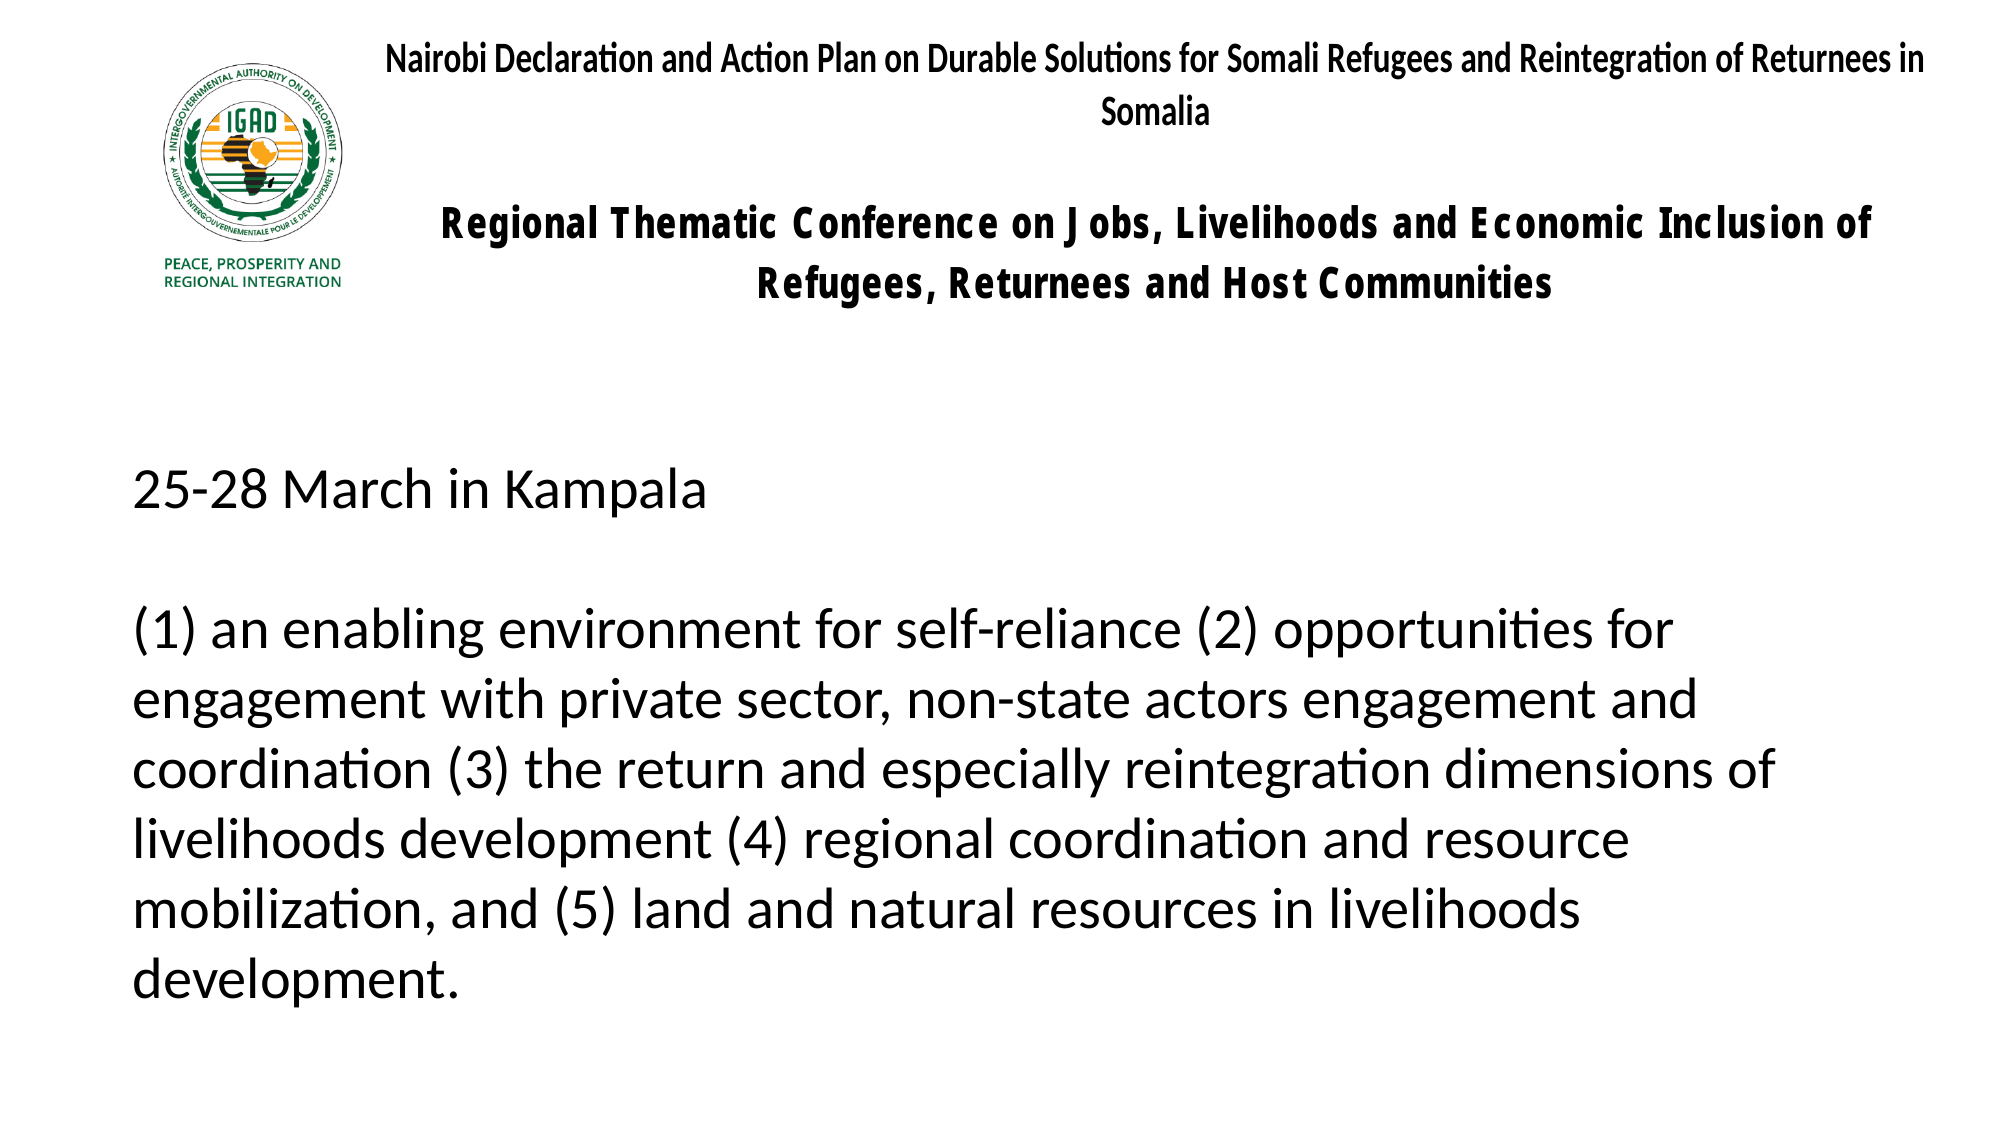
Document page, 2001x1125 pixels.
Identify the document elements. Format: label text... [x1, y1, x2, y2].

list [368, 32, 1940, 366]
picture [137, 50, 369, 287]
text_box 25-28 March in Kampala (1) an enabling environment for self-reliance (2) opportunities for engagement with private sector, non-state actors engagement and coordination (3) the return and especially reintegration dimensions of livelihoods development (4) regional coordination and resource mobilization, and (5) land and natural resources in livelihoods development. [118, 442, 1913, 1125]
